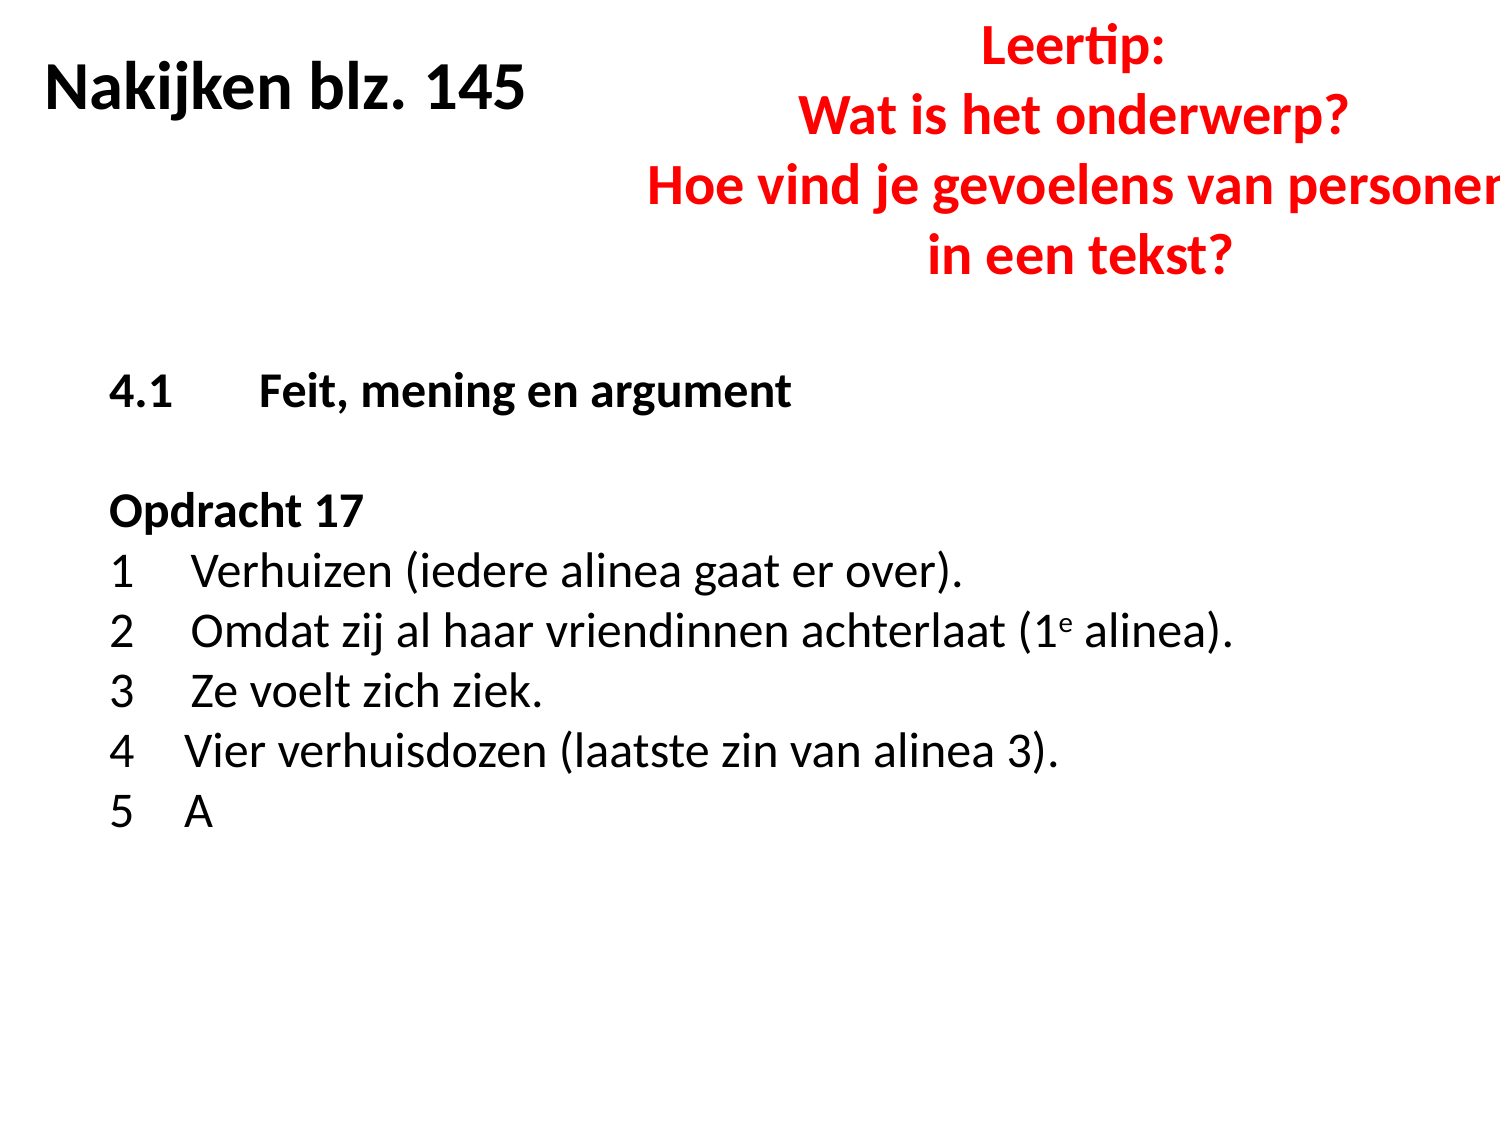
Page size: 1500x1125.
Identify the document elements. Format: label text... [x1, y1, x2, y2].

text_box 4.1 Feit, mening en argument Opdracht 17 1 Verhuizen (iedere alinea gaat er over). 2 Omdat zij al haar vriendinnen achterlaat (1e alinea). 3 Ze voelt zich ziek. Vier verhuisdozen (laatste zin van alinea 3). A [94, 349, 1498, 845]
text_box Nakijken blz. 145 [29, 42, 620, 131]
text_box Leertip: Wat is het onderwerp? Hoe vind je gevoelens van personen in een tekst? [620, 0, 1500, 342]
